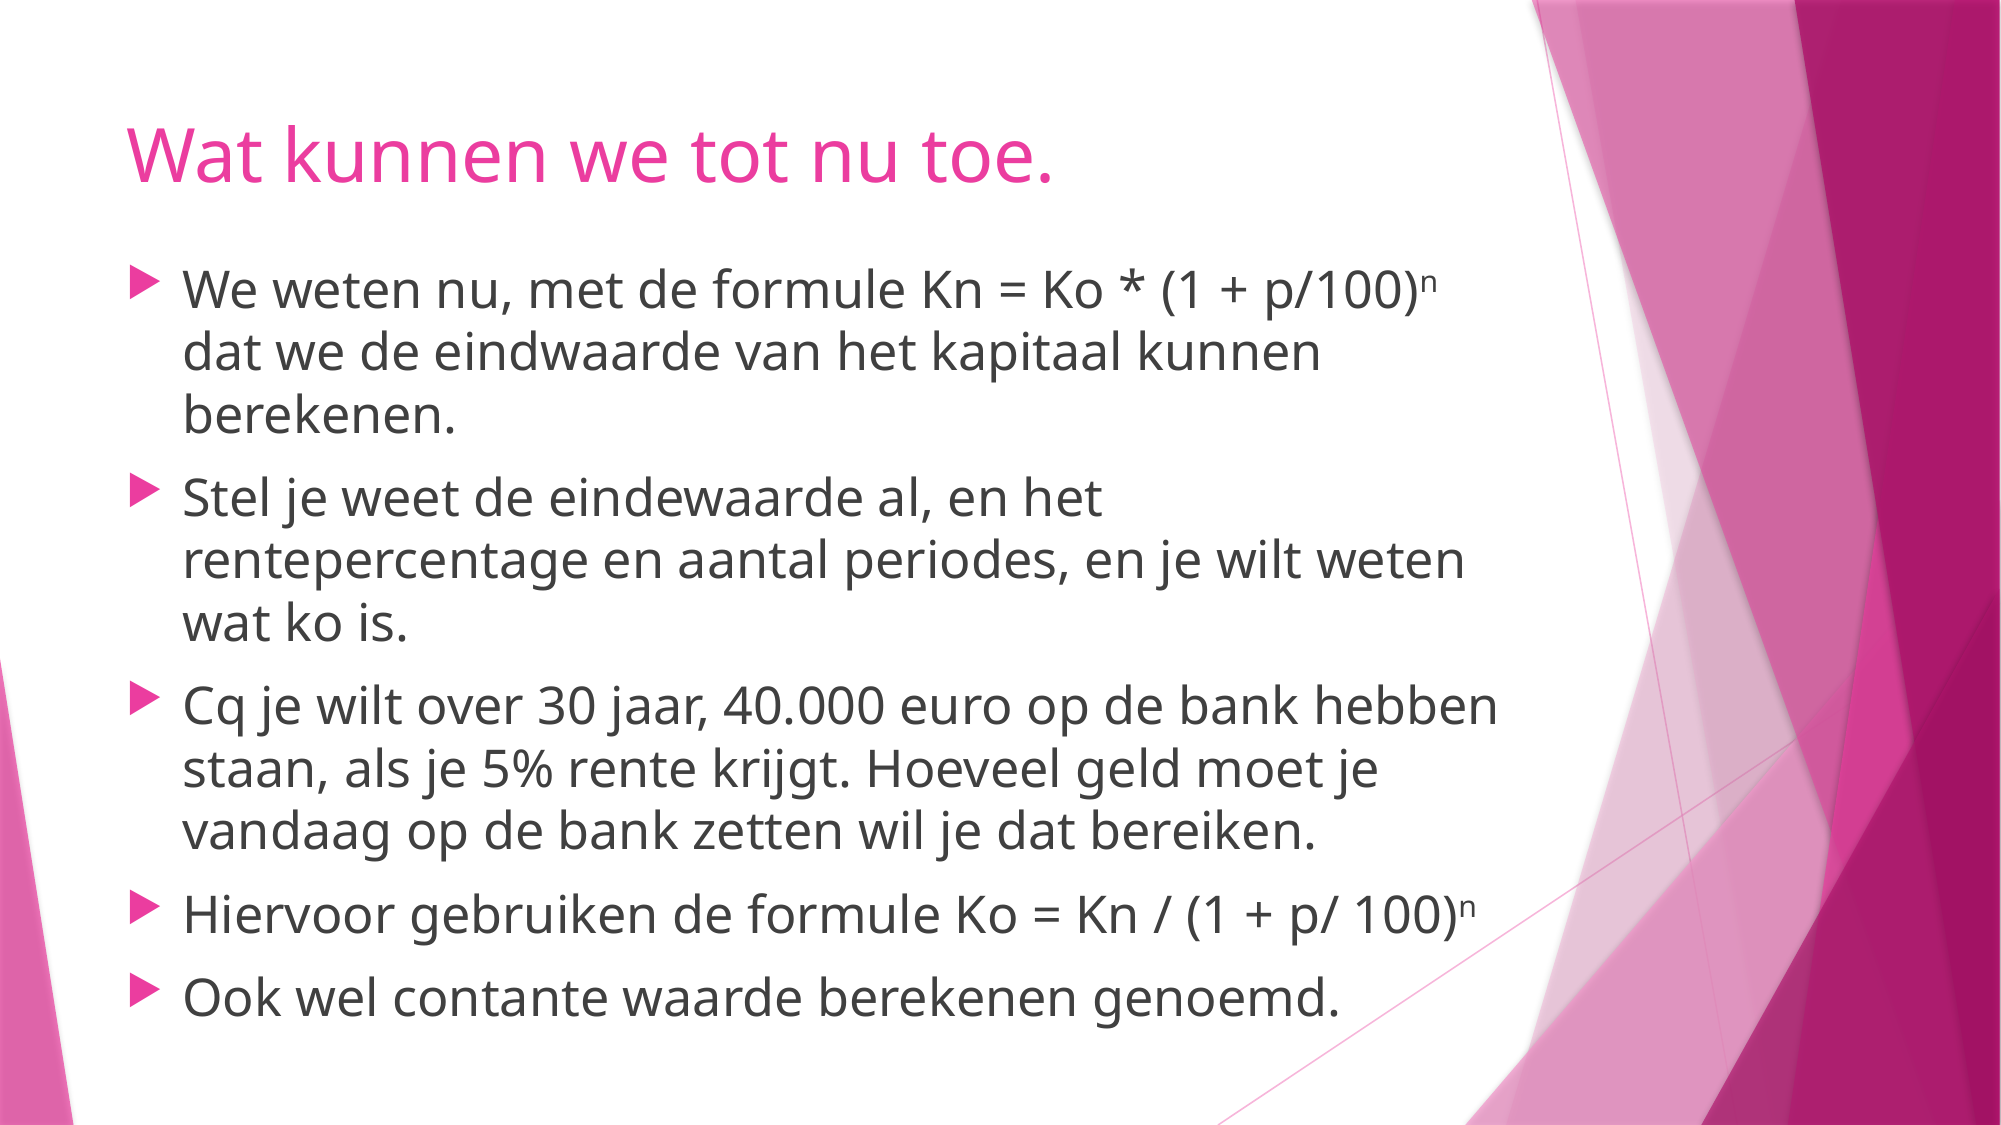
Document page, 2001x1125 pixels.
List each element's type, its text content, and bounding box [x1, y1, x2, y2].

title Wat kunnen we tot nu toe. [111, 99, 1522, 248]
list We weten nu, met de formule Kn = Ko * (1 + p/100)n dat we de eindwaarde van het kapitaal kunnen berekenen. Stel je weet de eindewaarde al, en het rentepercentage en aantal periodes, en je wilt weten wat ko is. Cq je wilt over 30 jaar, 40.000 euro op de bank hebben staan, als je 5% rente krijgt. Hoeveel geld moet je vandaag op de bank zetten wil je dat bereiken. Hiervoor gebruiken de formule Ko = Kn / (1 + p/ 100)n Ook wel contante waarde berekenen genoemd. [111, 248, 1522, 992]
